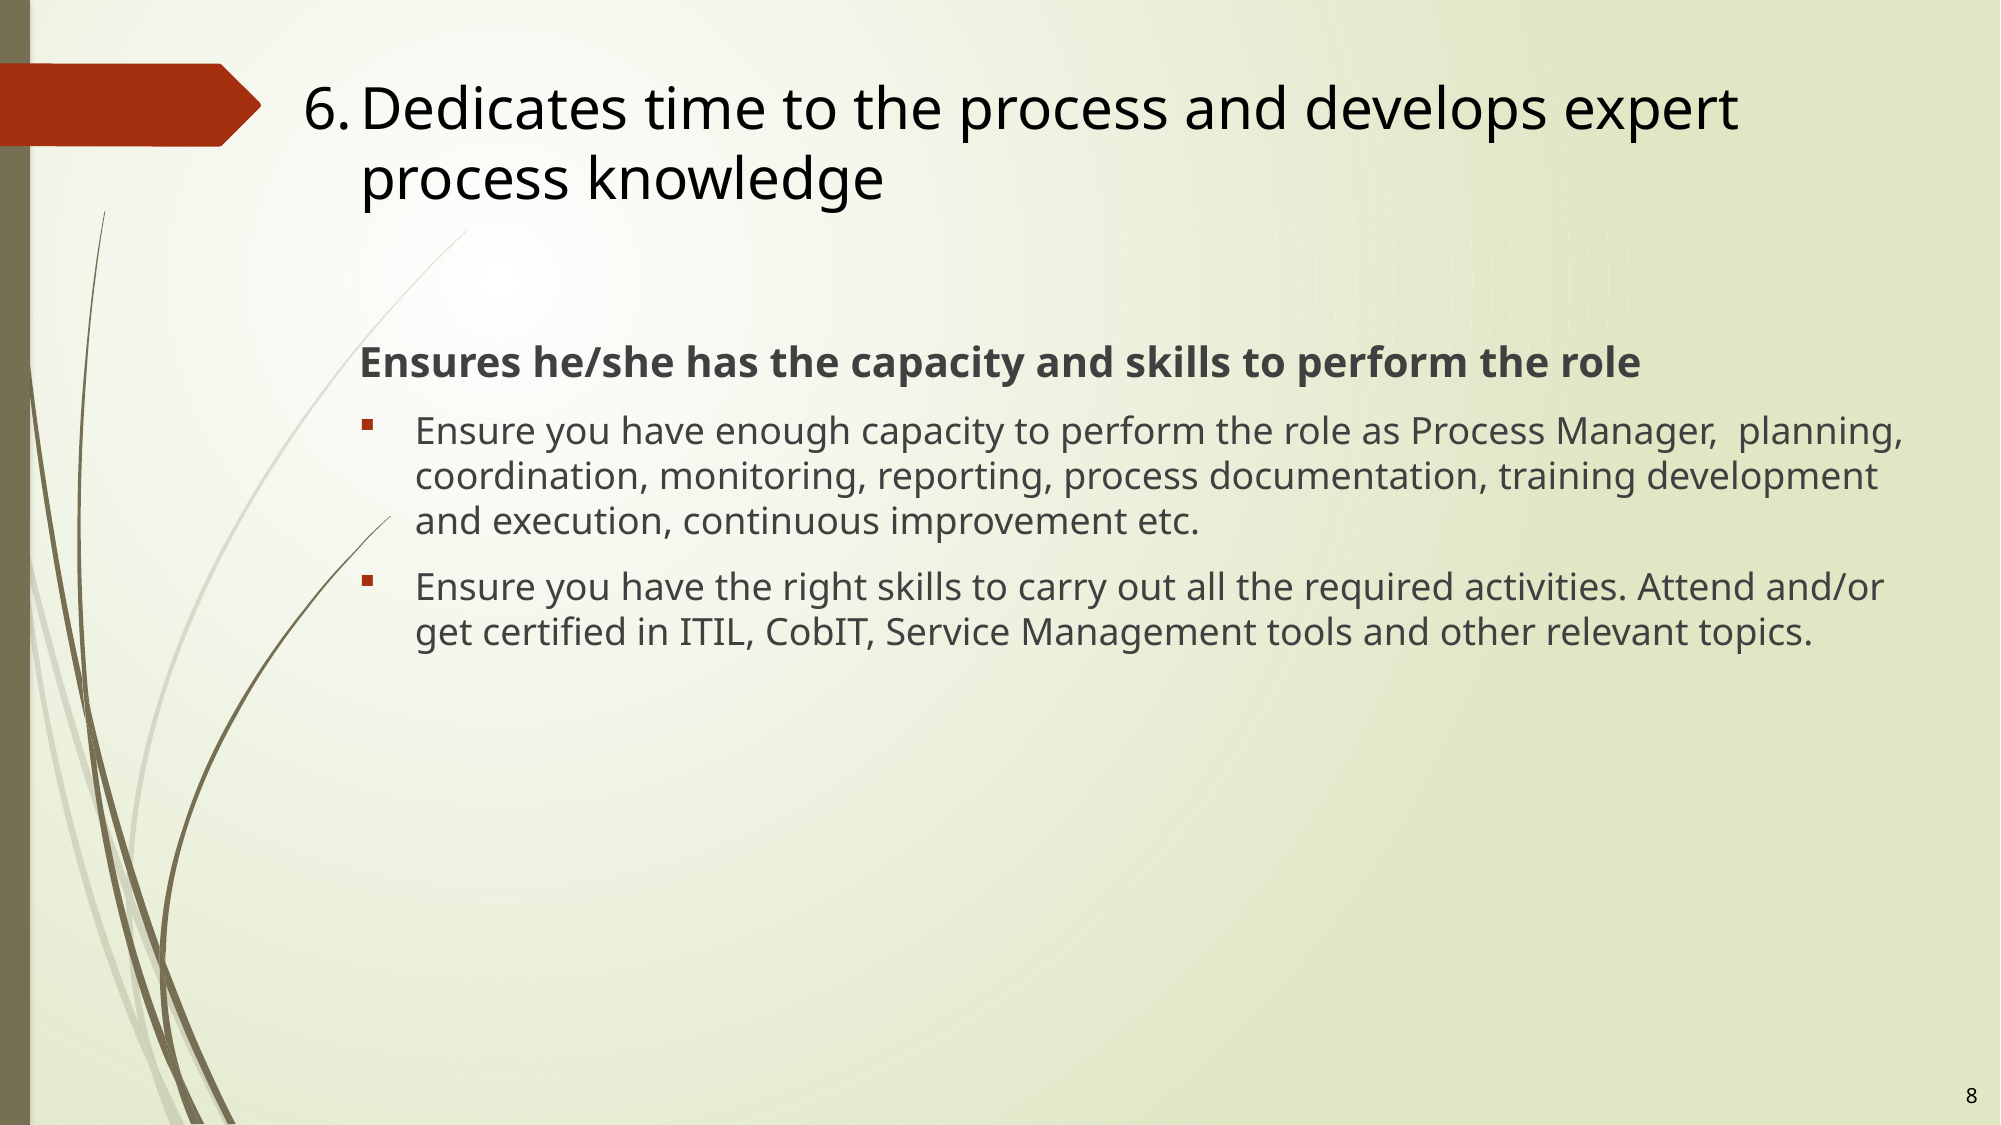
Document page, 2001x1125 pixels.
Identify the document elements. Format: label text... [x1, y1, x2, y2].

list Ensures he/she has the capacity and skills to perform the role Ensure you have enough capacity to perform the role as Process Manager, planning, coordination, monitoring, reporting, process documentation, training development and execution, continuous improvement etc. Ensure you have the right skills to carry out all the required activities. Attend and/or get certified in ITIL, CobIT, Service Management tools and other relevant topics. [288, 328, 1960, 1102]
title Dedicates time to the process and develops expert process knowledge [288, 63, 1928, 177]
text_box 8 [1942, 1074, 1993, 1111]
